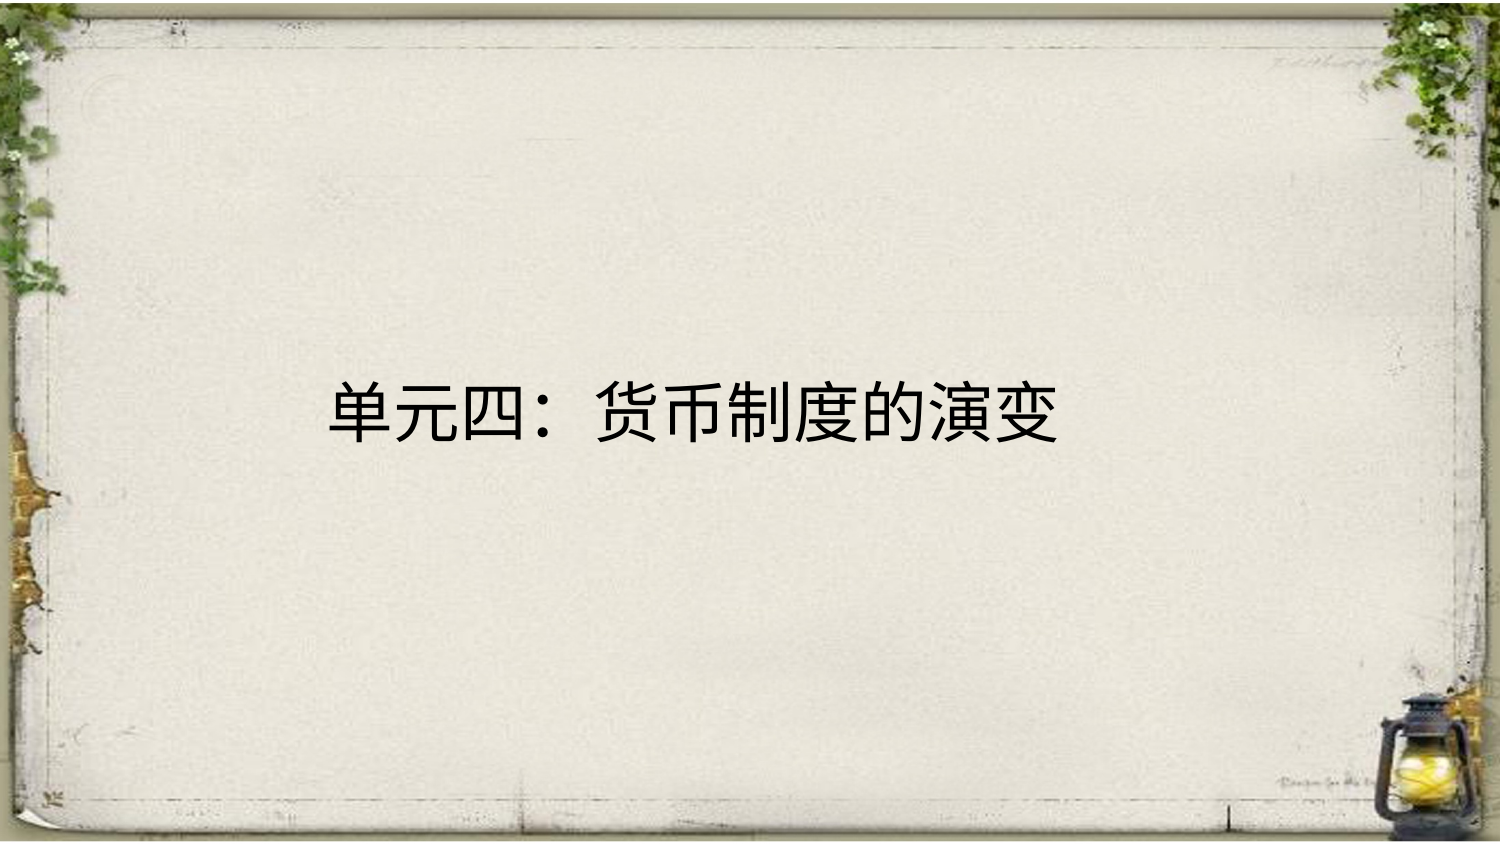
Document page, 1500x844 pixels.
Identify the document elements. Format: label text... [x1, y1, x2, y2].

title 单元四：货币制度的演变 [311, 0, 1500, 459]
picture [0, 0, 1500, 844]
